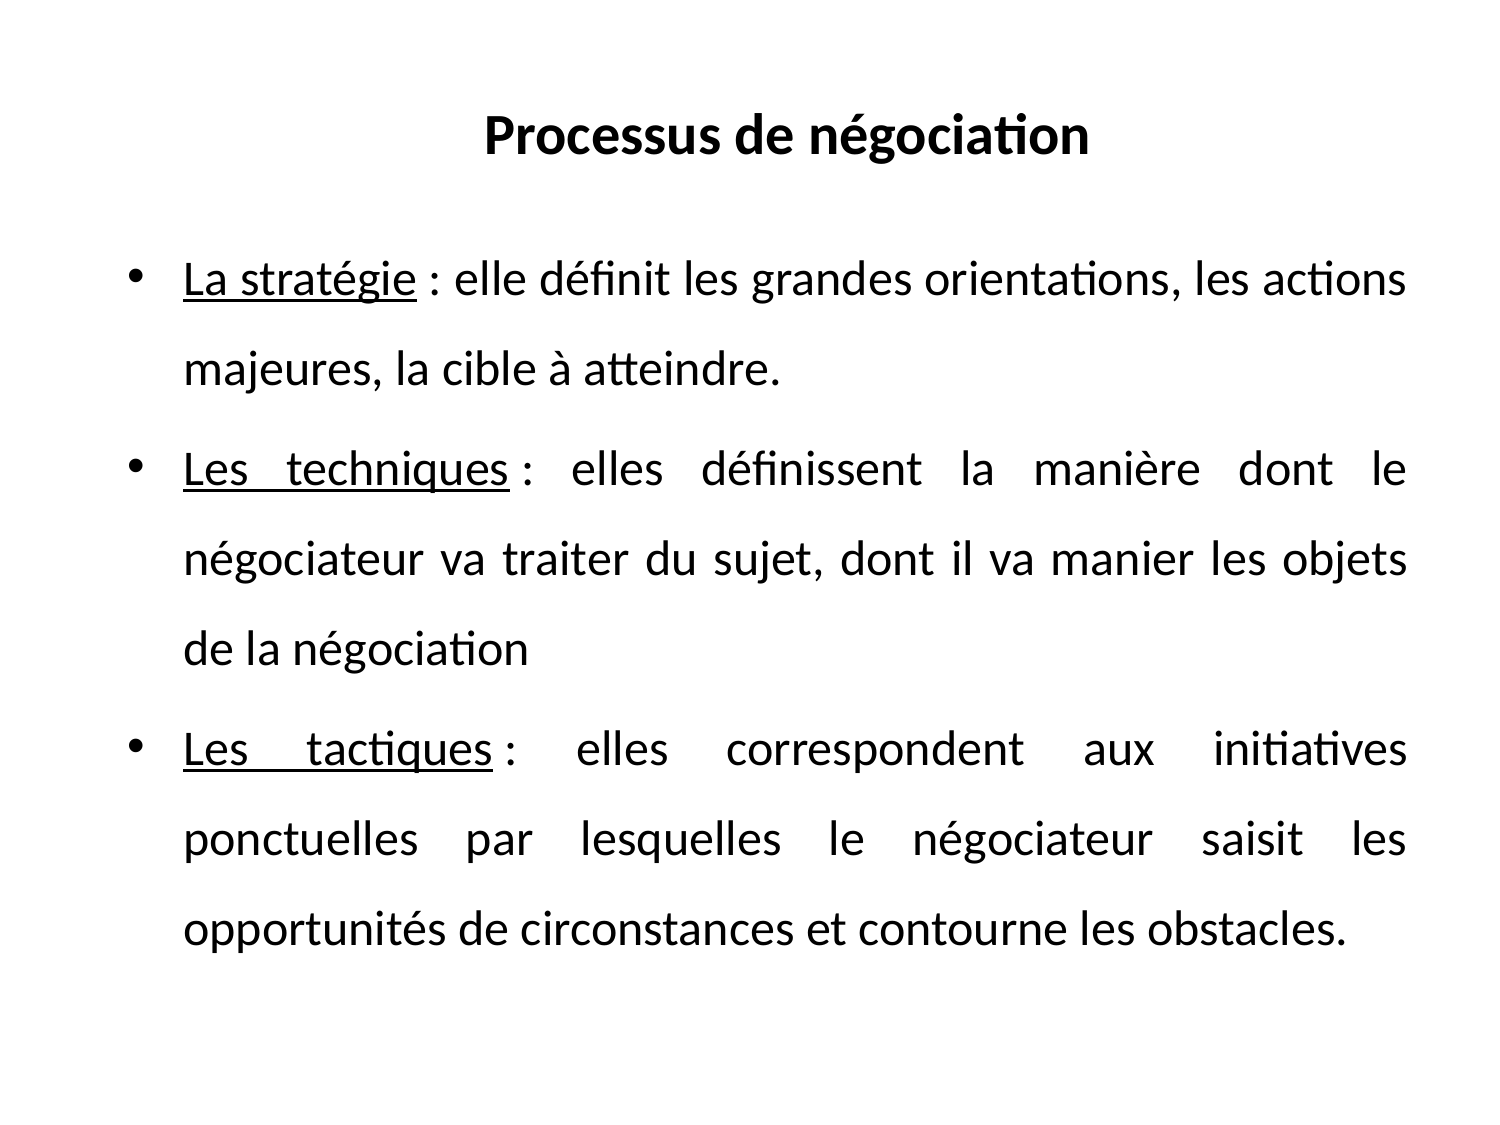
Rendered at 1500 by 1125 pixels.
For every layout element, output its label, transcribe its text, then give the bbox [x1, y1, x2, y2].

list La stratégie : elle définit les grandes orientations, les actions majeures, la cible à atteindre. Les techniques : elles définissent la manière dont le négociateur va traiter du sujet, dont il va manier les objets de la négociation Les tactiques : elles correspondent aux initiatives ponctuelles par lesquelles le négociateur saisit les opportunités de circonstances et contourne les obstacles. [112, 208, 1424, 619]
title Processus de négociation [150, 75, 1425, 188]
